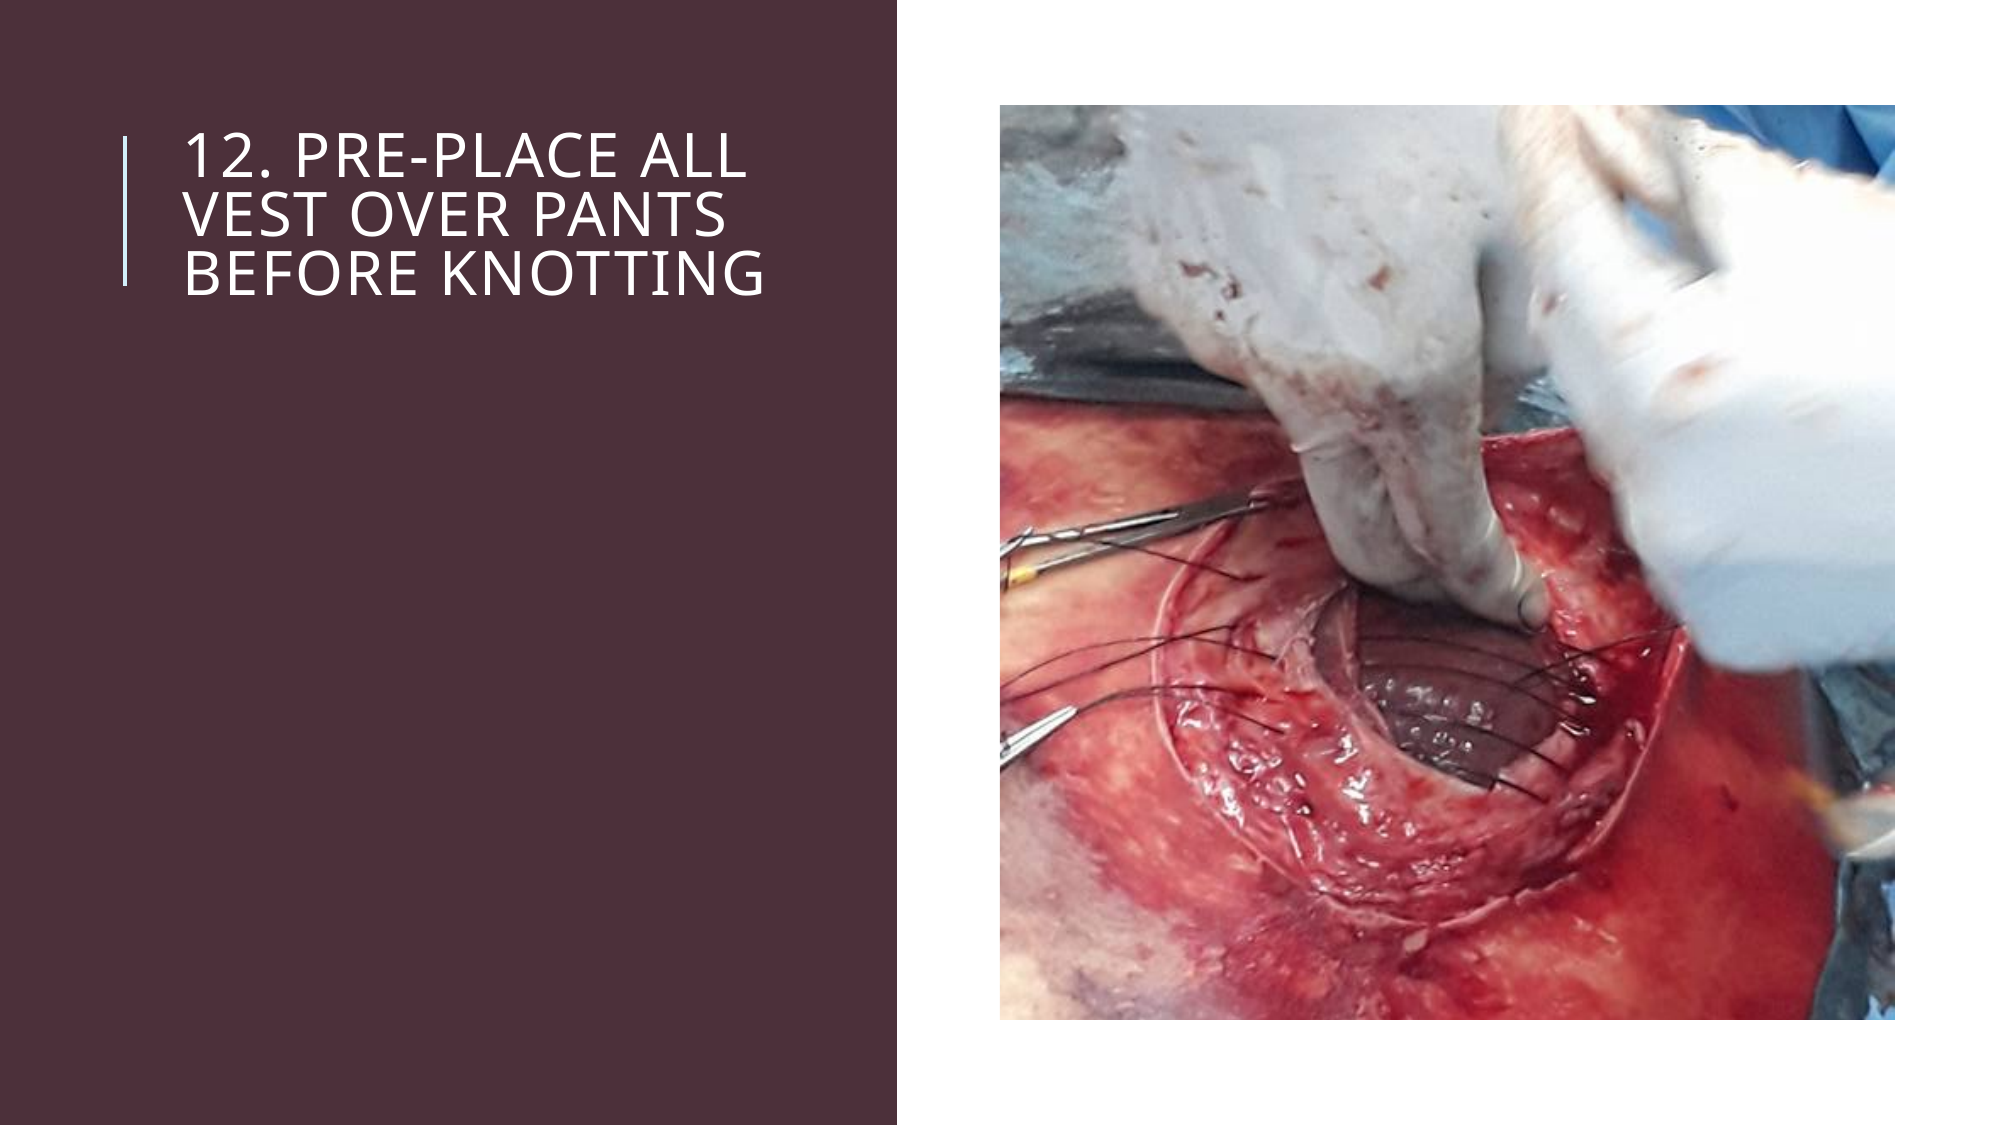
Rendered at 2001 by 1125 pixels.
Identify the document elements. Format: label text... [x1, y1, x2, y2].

text_box [0, 0, 898, 1125]
picture [999, 104, 1896, 1021]
title 12. Pre-place all vest over pants before knotting [168, 96, 788, 342]
